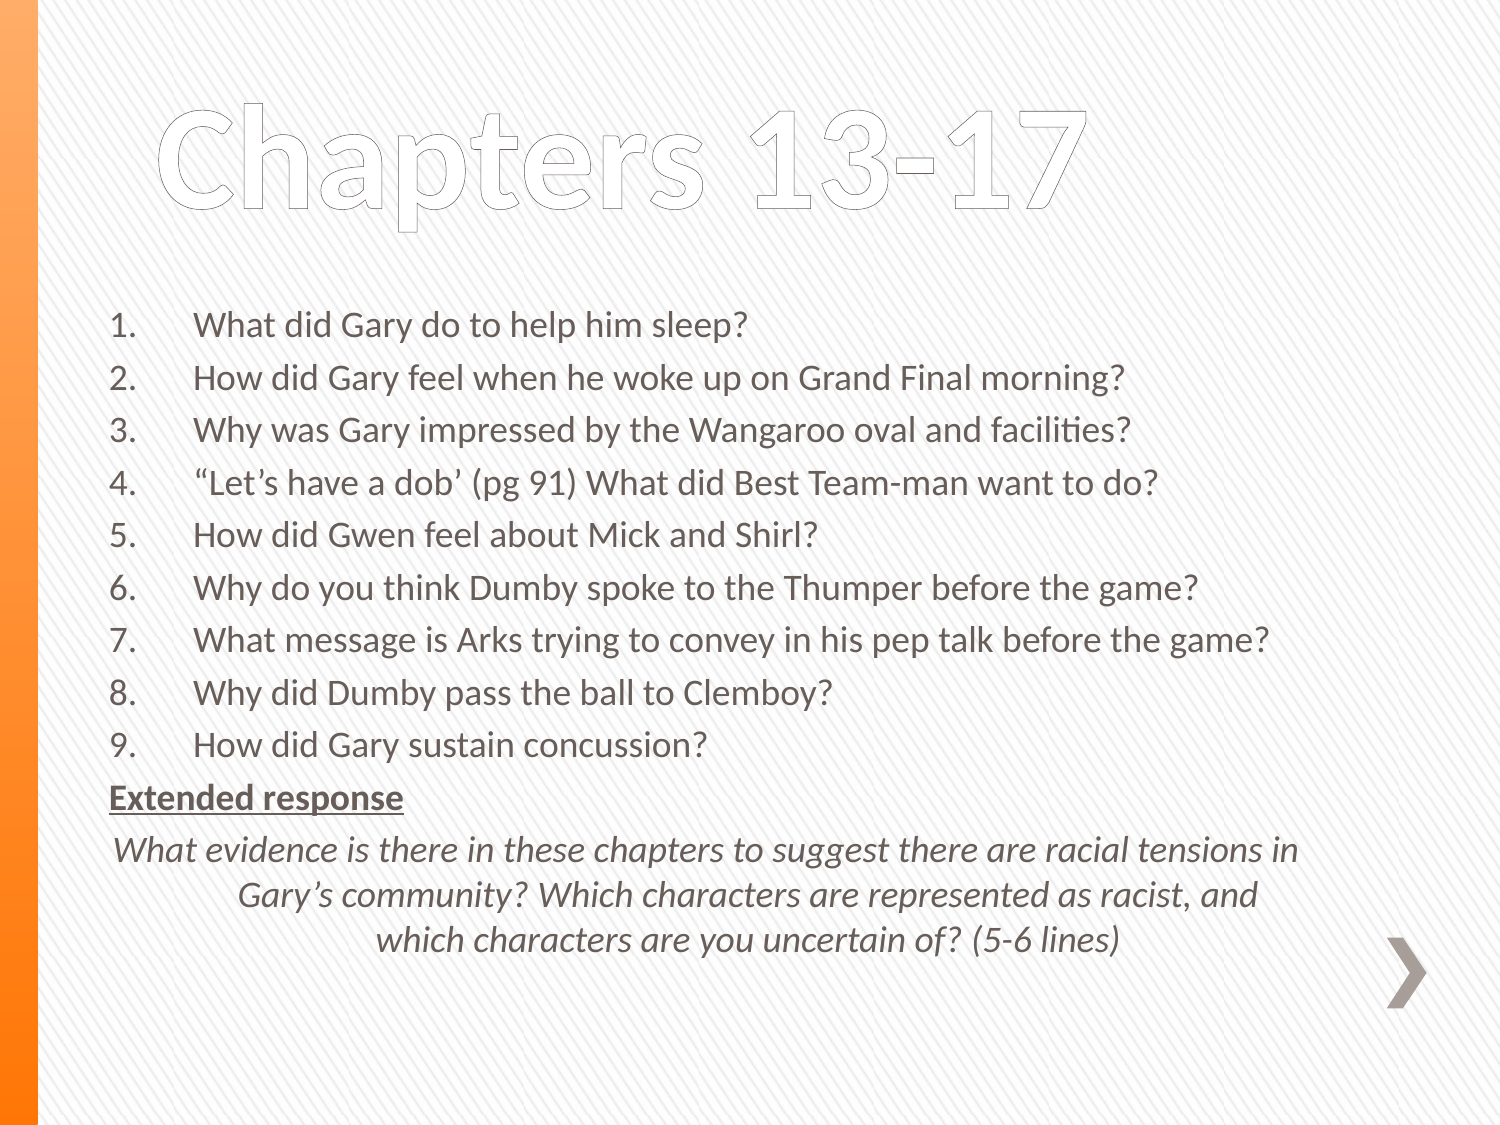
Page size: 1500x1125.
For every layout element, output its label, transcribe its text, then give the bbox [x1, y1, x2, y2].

list What did Gary do to help him sleep? How did Gary feel when he woke up on Grand Final morning? Why was Gary impressed by the Wangaroo oval and facilities? “Let’s have a dob’ (pg 91) What did Best Team-man want to do? How did Gwen feel about Mick and Shirl? Why do you think Dumby spoke to the Thumper before the game? What message is Arks trying to convey in his pep talk before the game? Why did Dumby pass the ball to Clemboy? How did Gary sustain concussion? Extended response What evidence is there in these chapters to suggest there are racial tensions in Gary’s community? Which characters are represented as racist, and which characters are you uncertain of? (5-6 lines) [93, 292, 1319, 1018]
title Chapters 13-17 [140, 58, 1329, 247]
